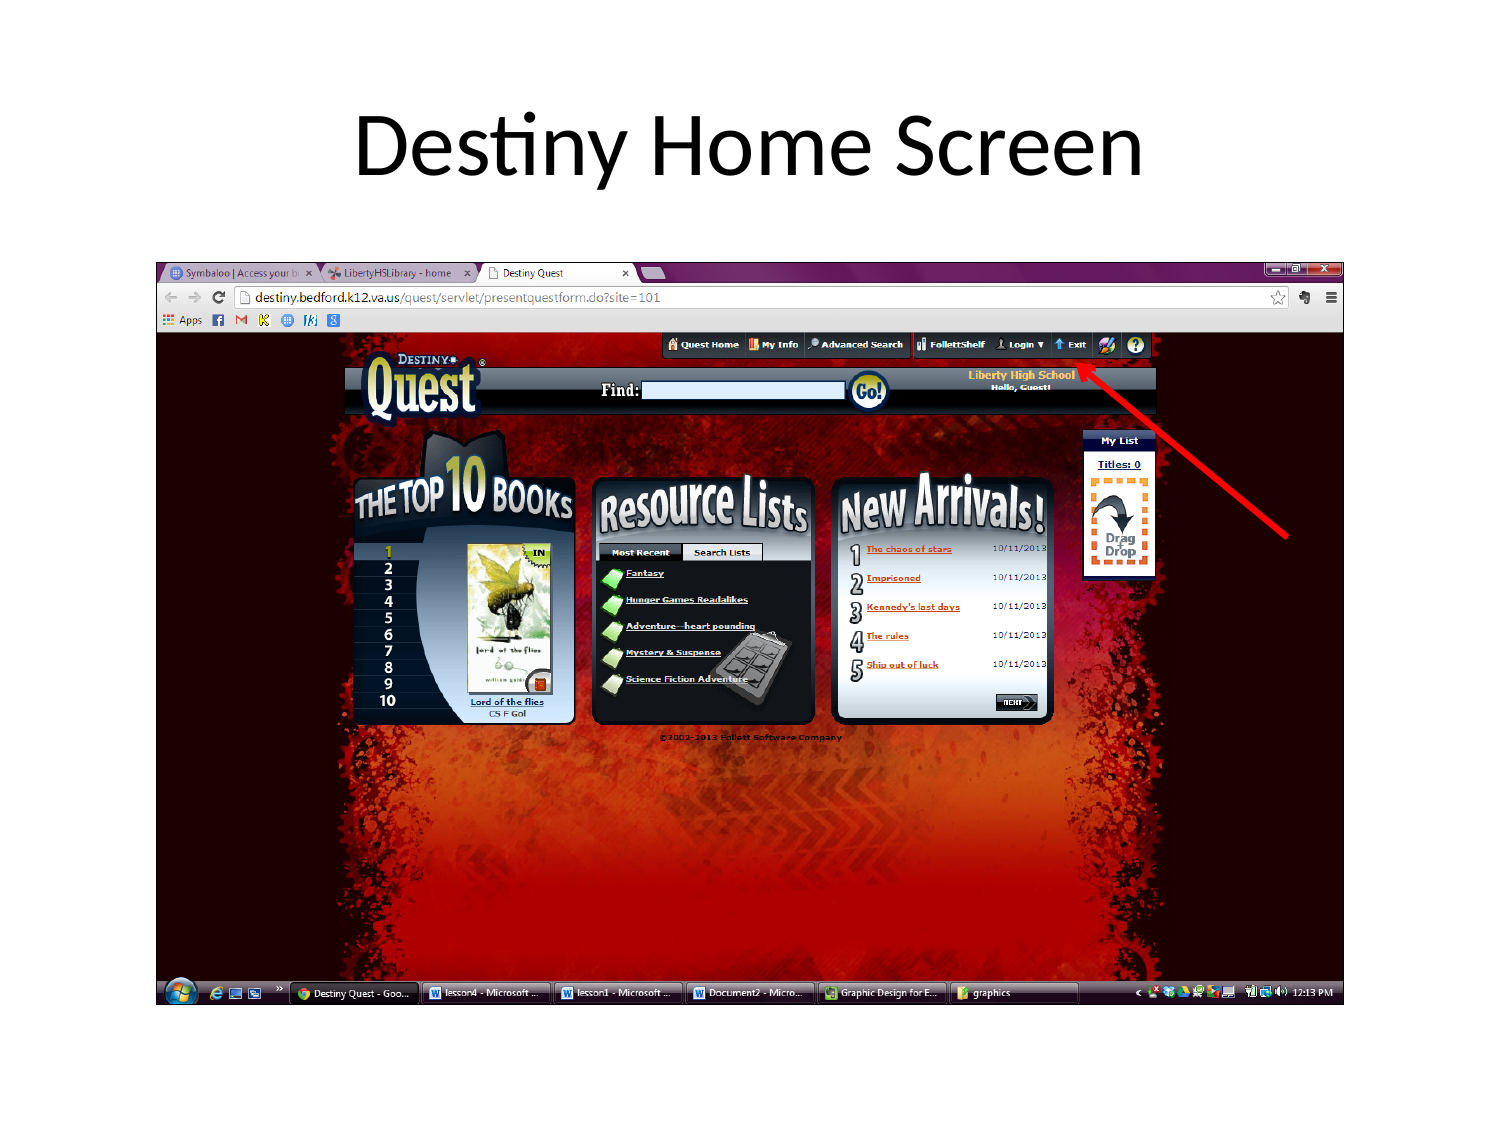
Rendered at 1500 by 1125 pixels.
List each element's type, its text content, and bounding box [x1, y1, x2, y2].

title Destiny Home Screen [75, 45, 1425, 233]
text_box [1074, 362, 1288, 538]
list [155, 262, 1345, 1006]
